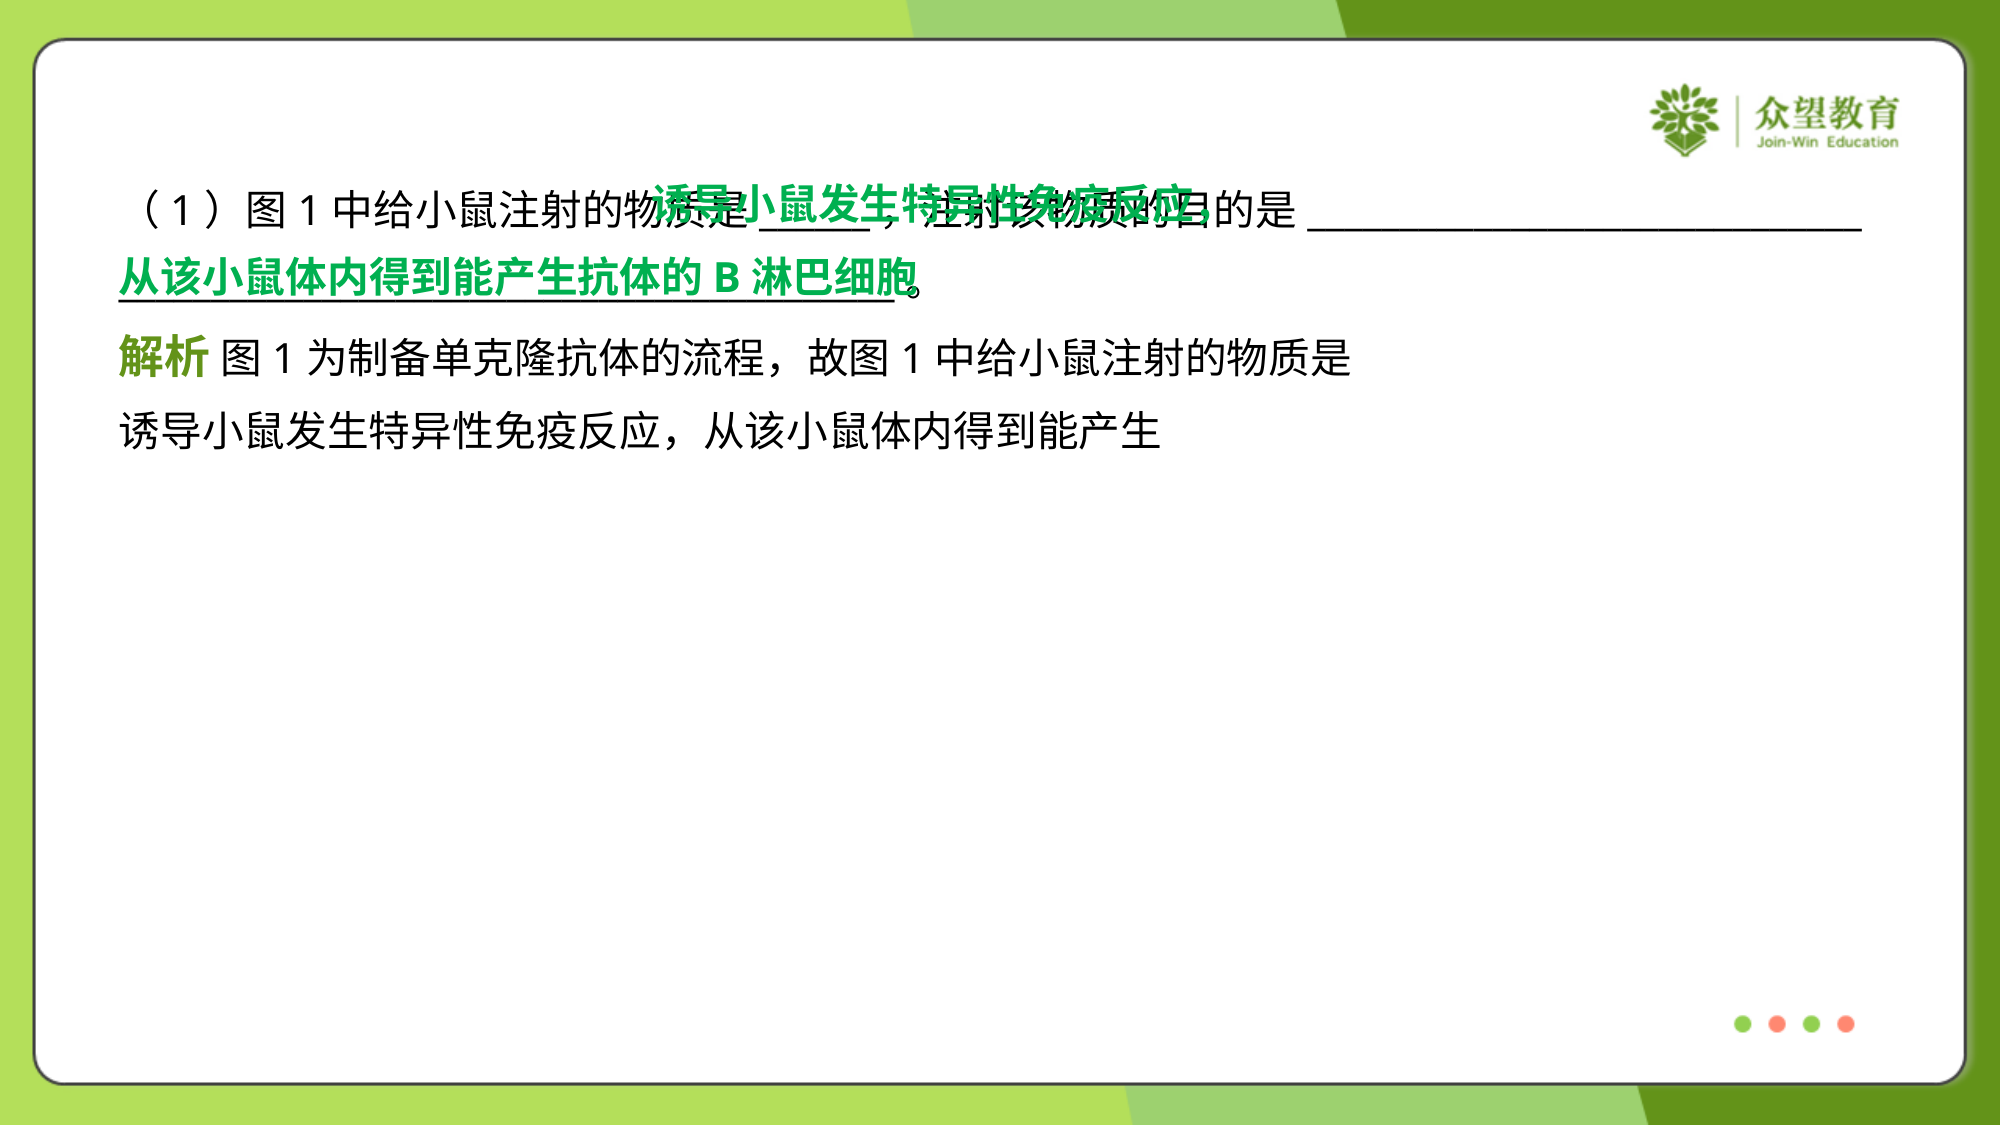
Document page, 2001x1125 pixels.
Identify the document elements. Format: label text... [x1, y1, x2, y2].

picture [0, 0, 2000, 1125]
text_box （1）图1中给小鼠注射的物质是______，注射该物质的目的是______________________________ __________________________________________。 [118, 158, 1883, 298]
